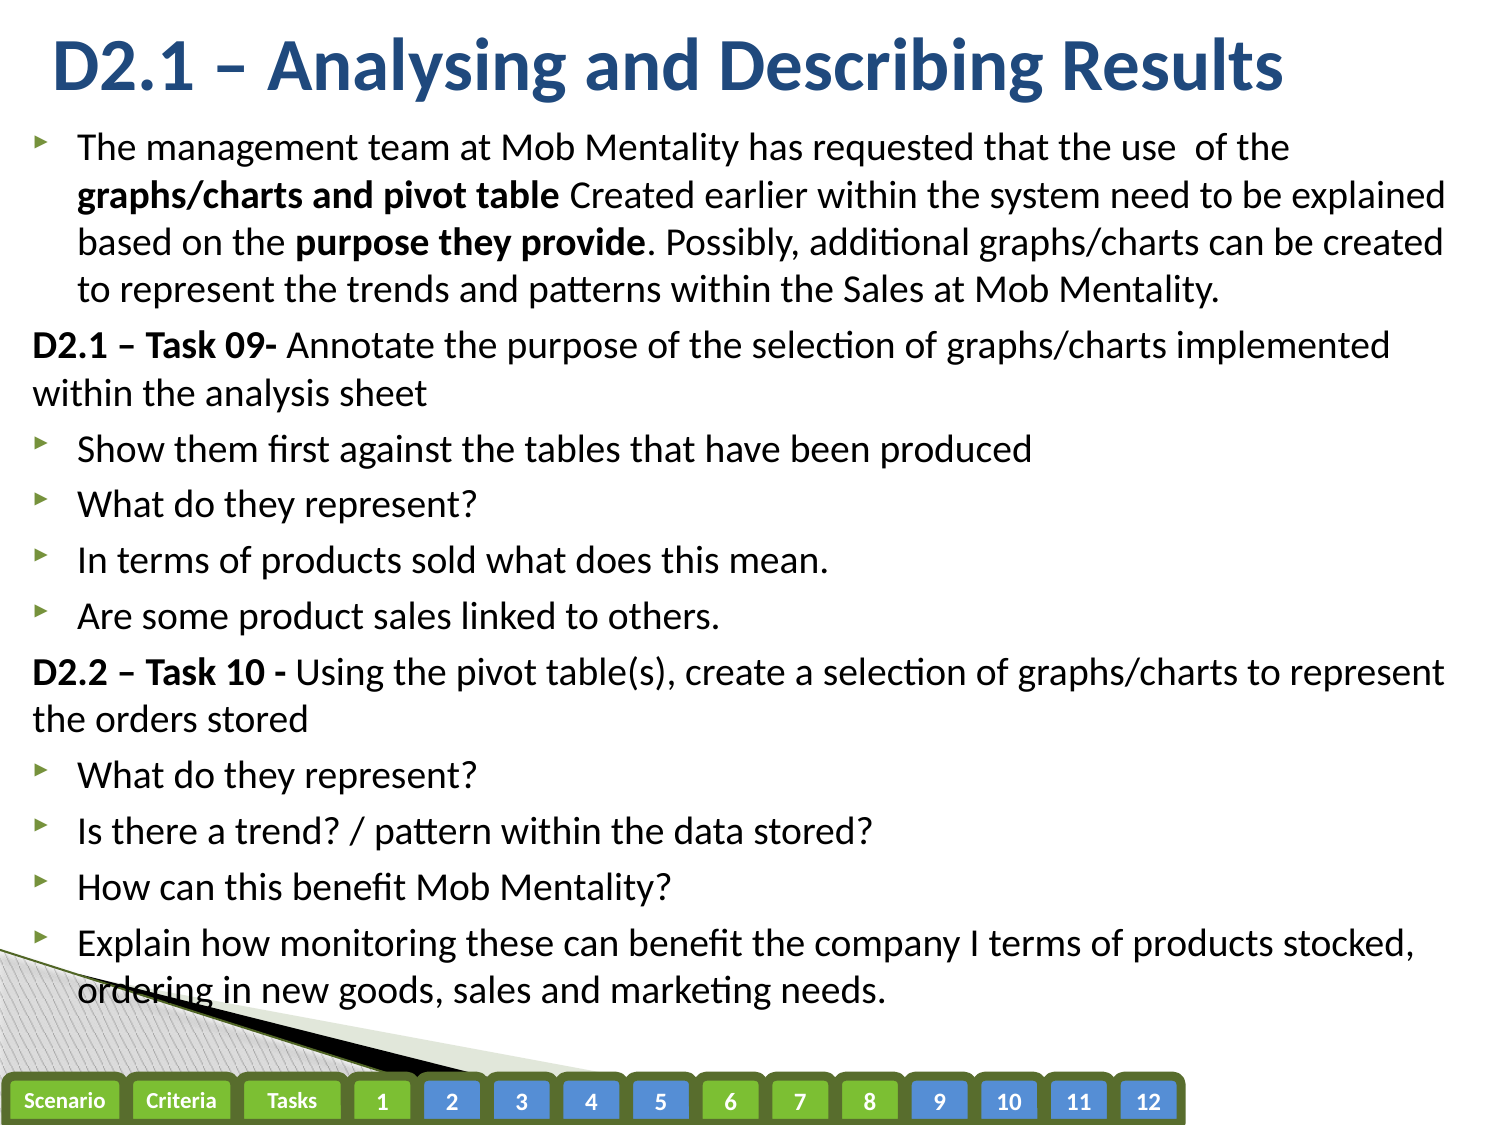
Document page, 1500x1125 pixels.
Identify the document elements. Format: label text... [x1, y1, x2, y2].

list The management team at Mob Mentality has requested that the use of the graphs/charts and pivot table Created earlier within the system need to be explained based on the purpose they provide. Possibly, additional graphs/charts can be created to represent the trends and patterns within the Sales at Mob Mentality. D2.1 – Task 09- Annotate the purpose of the selection of graphs/charts implemented within the analysis sheet Show them first against the tables that have been produced What do they represent? In terms of products sold what does this mean. Are some product sales linked to others. D2.2 – Task 10 - Using the pivot table(s), create a selection of graphs/charts to represent the orders stored What do they represent? Is there a trend? / pattern within the data stored? How can this benefit Mob Mentality? Explain how monitoring these can benefit the company I terms of products stocked, ordering in new goods, sales and marketing needs. [17, 113, 1471, 1047]
title D2.1 – Analysing and Describing Results [37, 19, 1471, 102]
